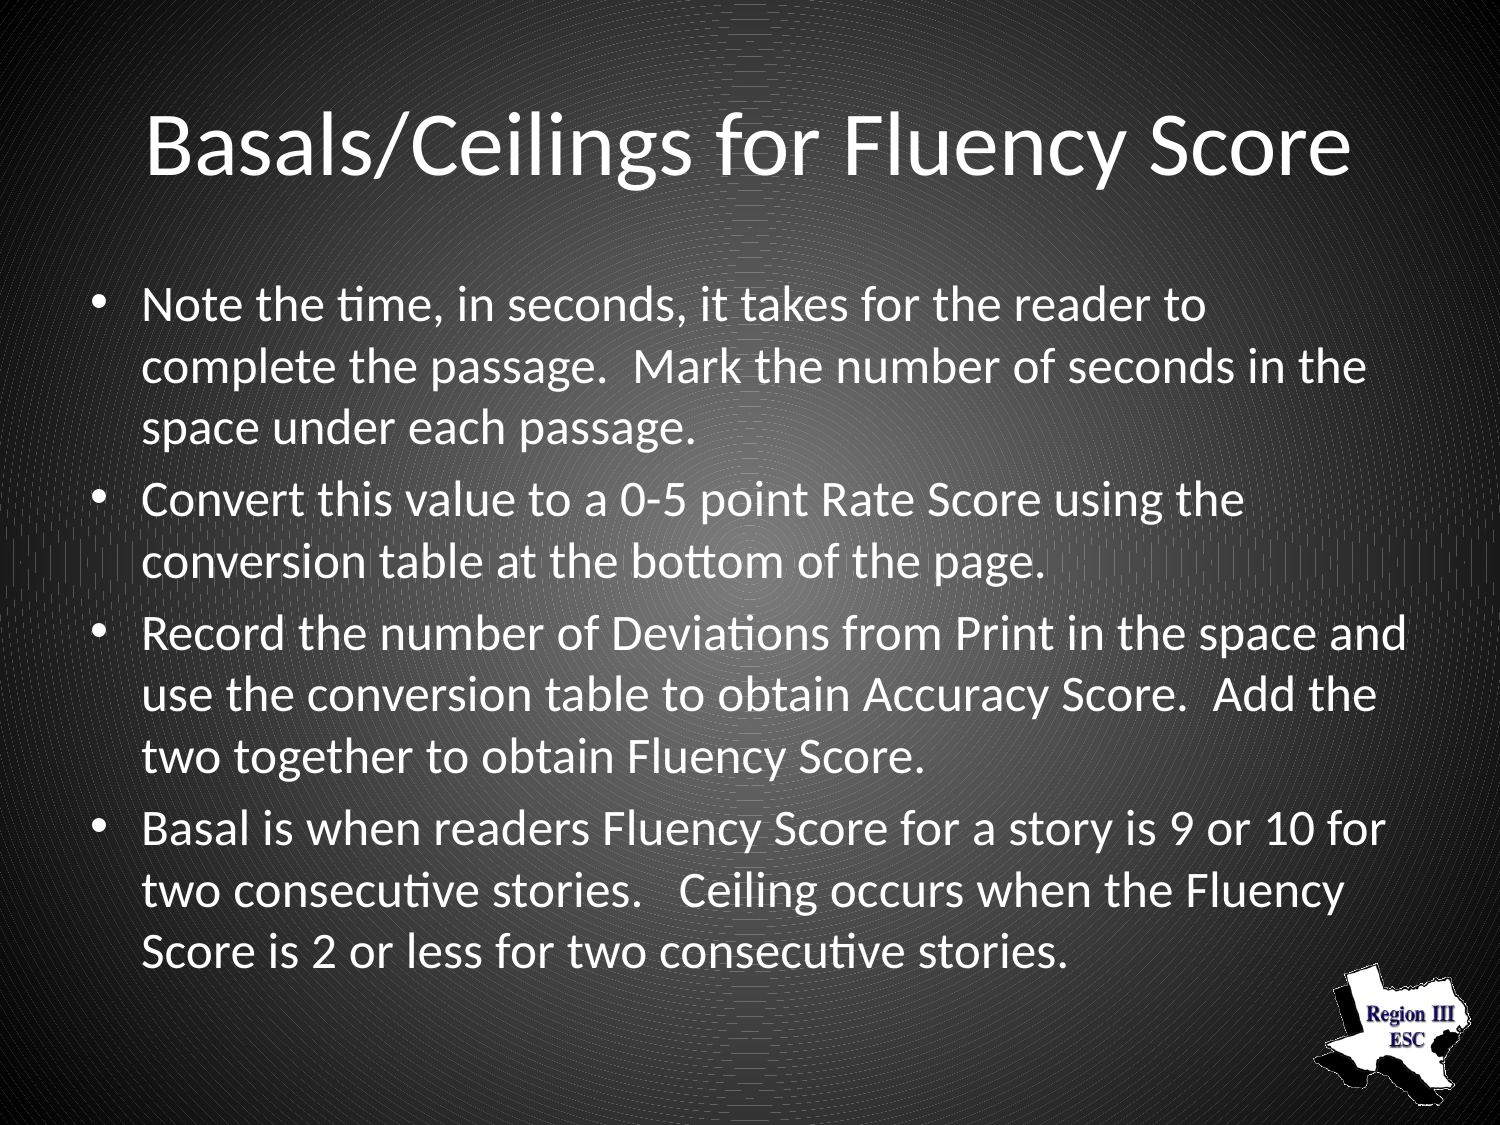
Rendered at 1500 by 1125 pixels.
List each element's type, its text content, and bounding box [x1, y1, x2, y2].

picture [1312, 962, 1472, 1108]
title Basals/Ceilings for Fluency Score [75, 45, 1425, 233]
footer [512, 1042, 988, 1103]
list Note the time, in seconds, it takes for the reader to complete the passage. Mark the number of seconds in the space under each passage. Convert this value to a 0-5 point Rate Score using the conversion table at the bottom of the page. Record the number of Deviations from Print in the space and use the conversion table to obtain Accuracy Score. Add the two together to obtain Fluency Score. Basal is when readers Fluency Score for a story is 9 or 10 for two consecutive stories. Ceiling occurs when the Fluency Score is 2 or less for two consecutive stories. [75, 262, 1425, 1005]
